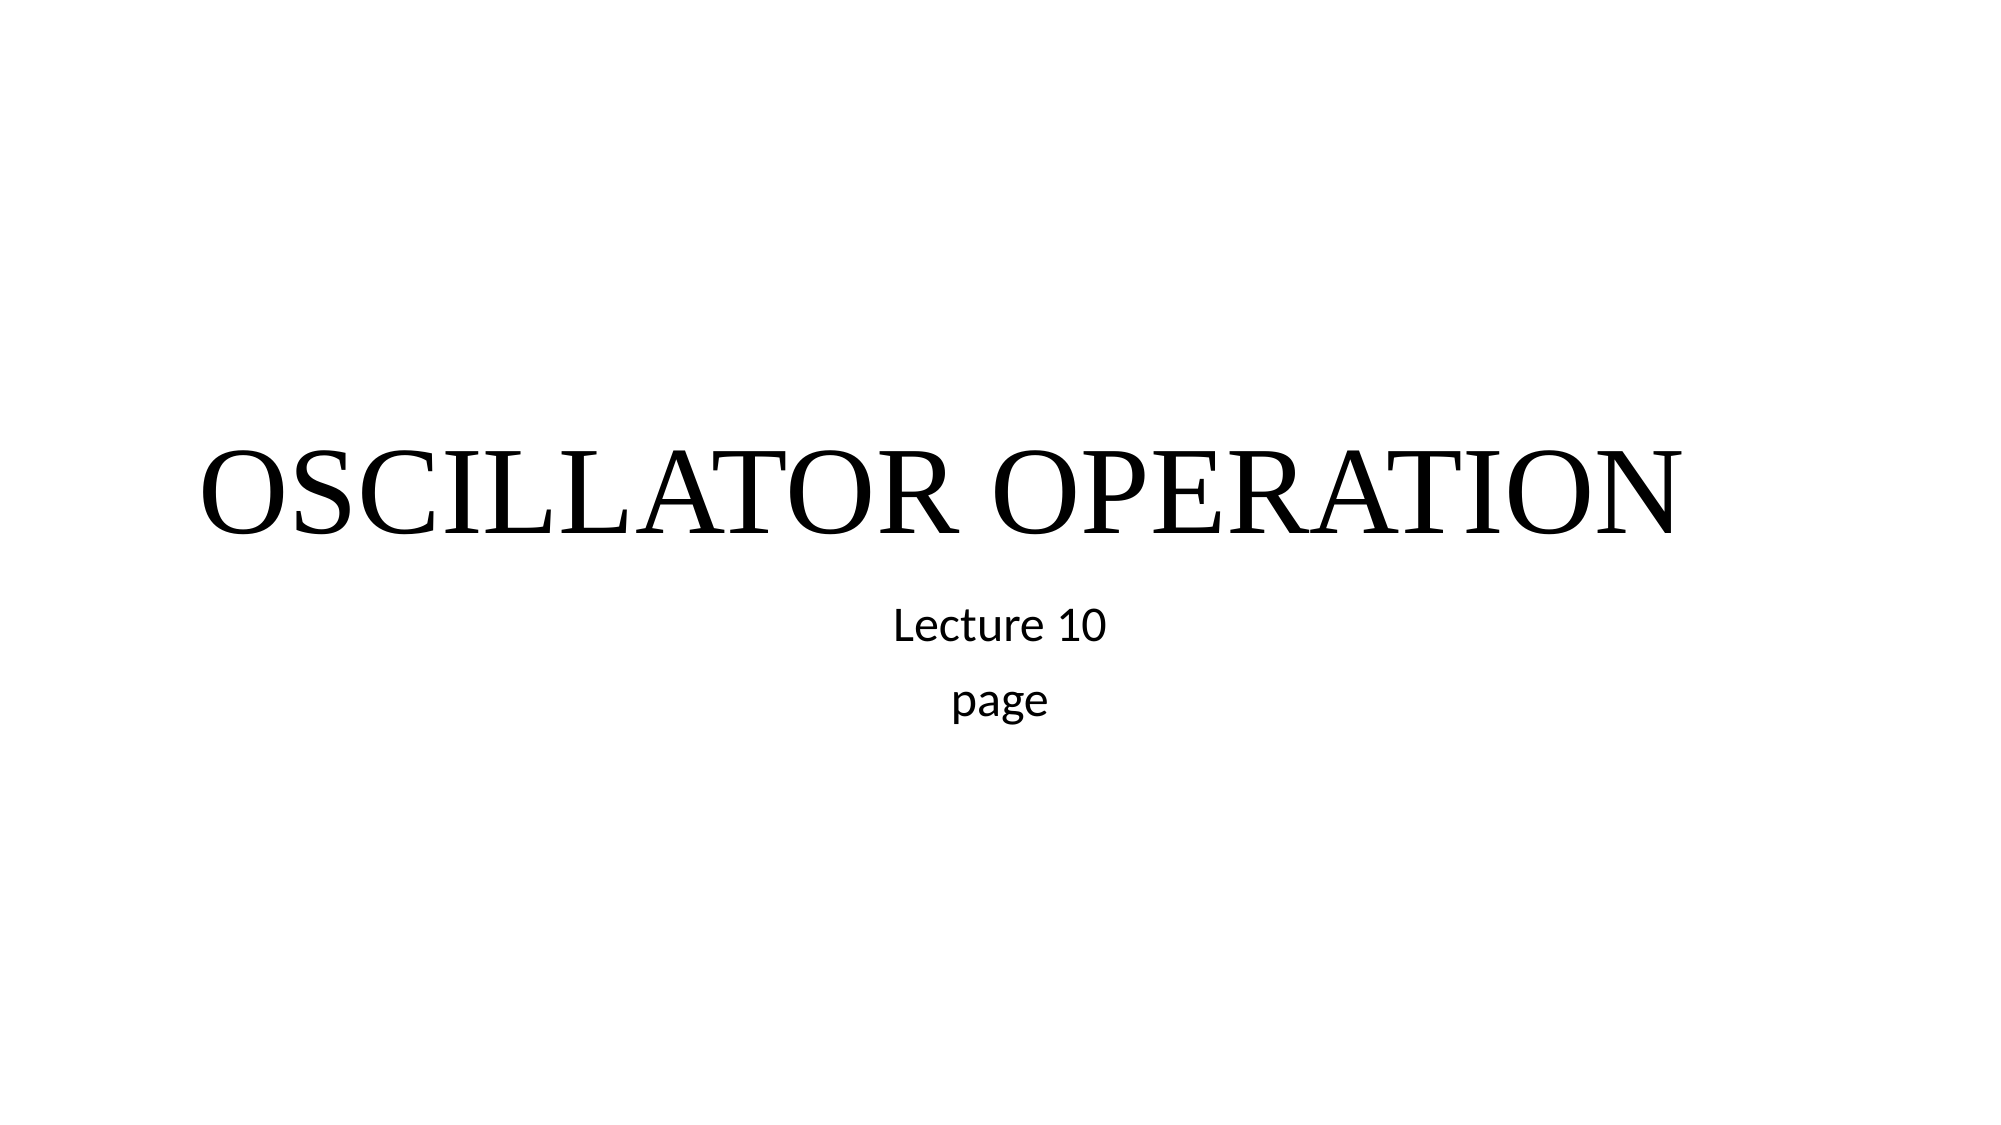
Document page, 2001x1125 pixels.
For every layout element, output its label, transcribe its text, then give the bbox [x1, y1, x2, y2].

subtitle Lecture 10 page [249, 590, 1750, 863]
title OSCILLATOR OPERATION [133, 184, 1750, 569]
